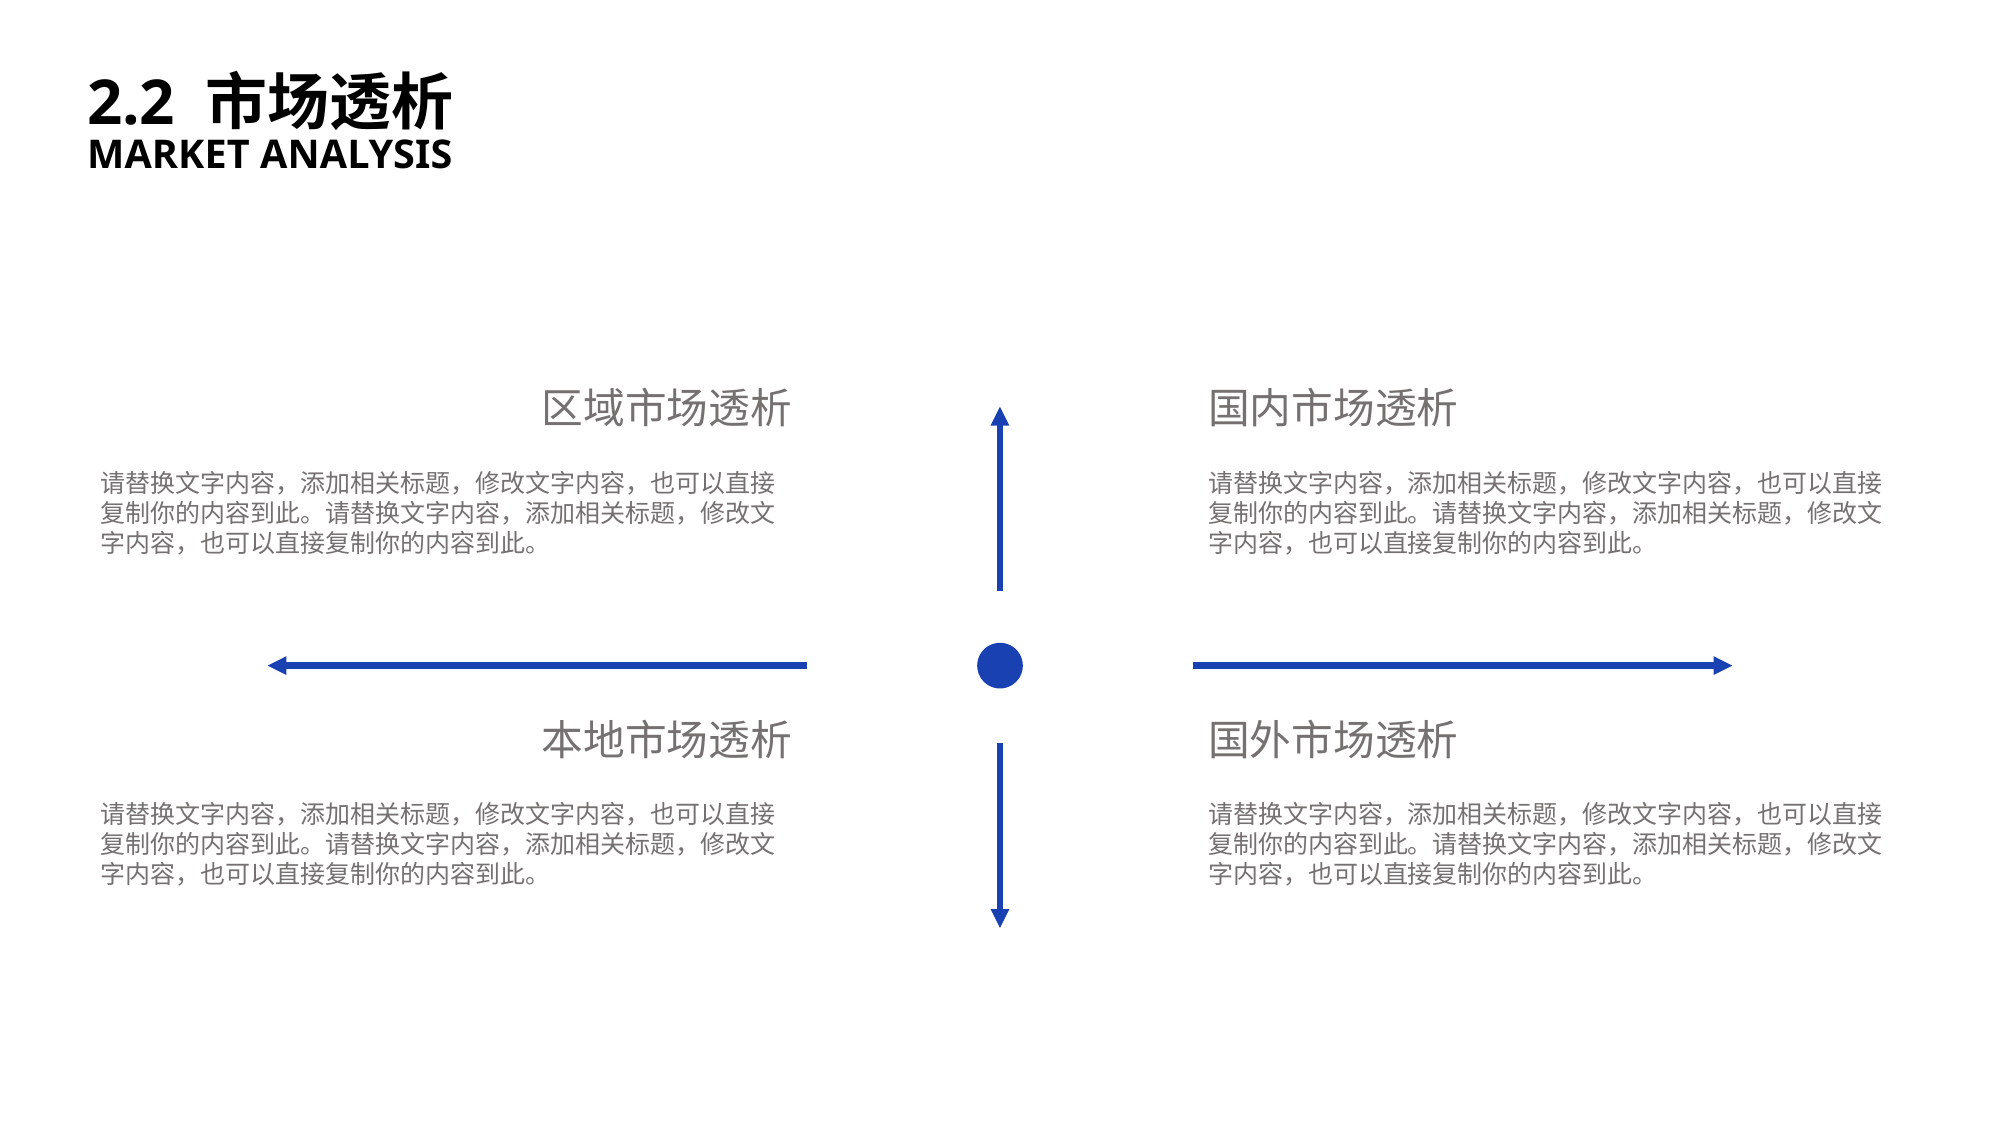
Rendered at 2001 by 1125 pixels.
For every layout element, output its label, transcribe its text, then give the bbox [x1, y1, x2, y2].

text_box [0, 374, 2000, 928]
text_box 2.2 市场透析 MARKET ANALYSIS [86, 57, 453, 185]
